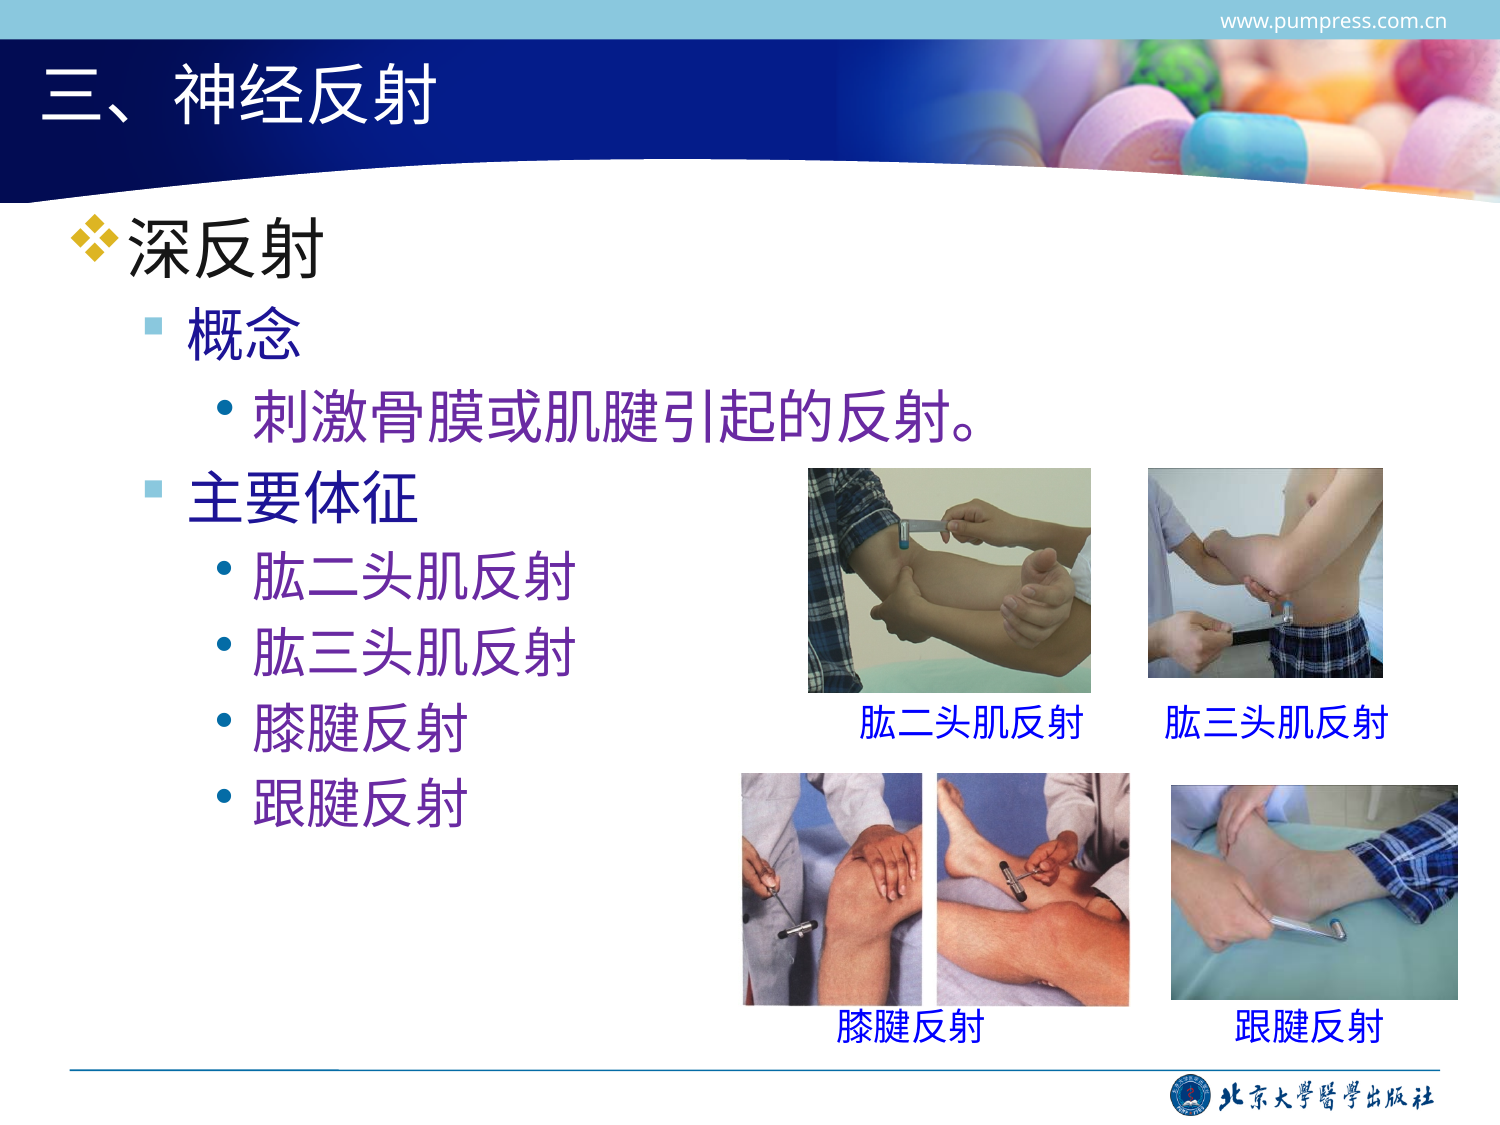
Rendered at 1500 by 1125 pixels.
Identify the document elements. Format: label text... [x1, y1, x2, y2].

text_box 肱三头肌反射 [1149, 691, 1405, 752]
picture [0, 40, 1500, 203]
picture [1148, 468, 1384, 678]
list 深反射 概念 刺激骨膜或肌腱引起的反射。 主要体征 肱二头肌反射 肱三头肌反射 膝腱反射 跟腱反射 [49, 198, 1463, 1026]
picture [1170, 1074, 1436, 1118]
text_box 肱二头肌反射 [845, 691, 1100, 752]
picture [808, 468, 1091, 694]
text_box 膝腱反射 [821, 1016, 1001, 1056]
text_box 跟腱反射 [1219, 1008, 1400, 1056]
slide_number www.pumpress.com.cn [1024, 0, 1463, 38]
title 三、神经反射 [23, 46, 1349, 140]
picture [738, 773, 1131, 1007]
picture [1171, 784, 1459, 1001]
